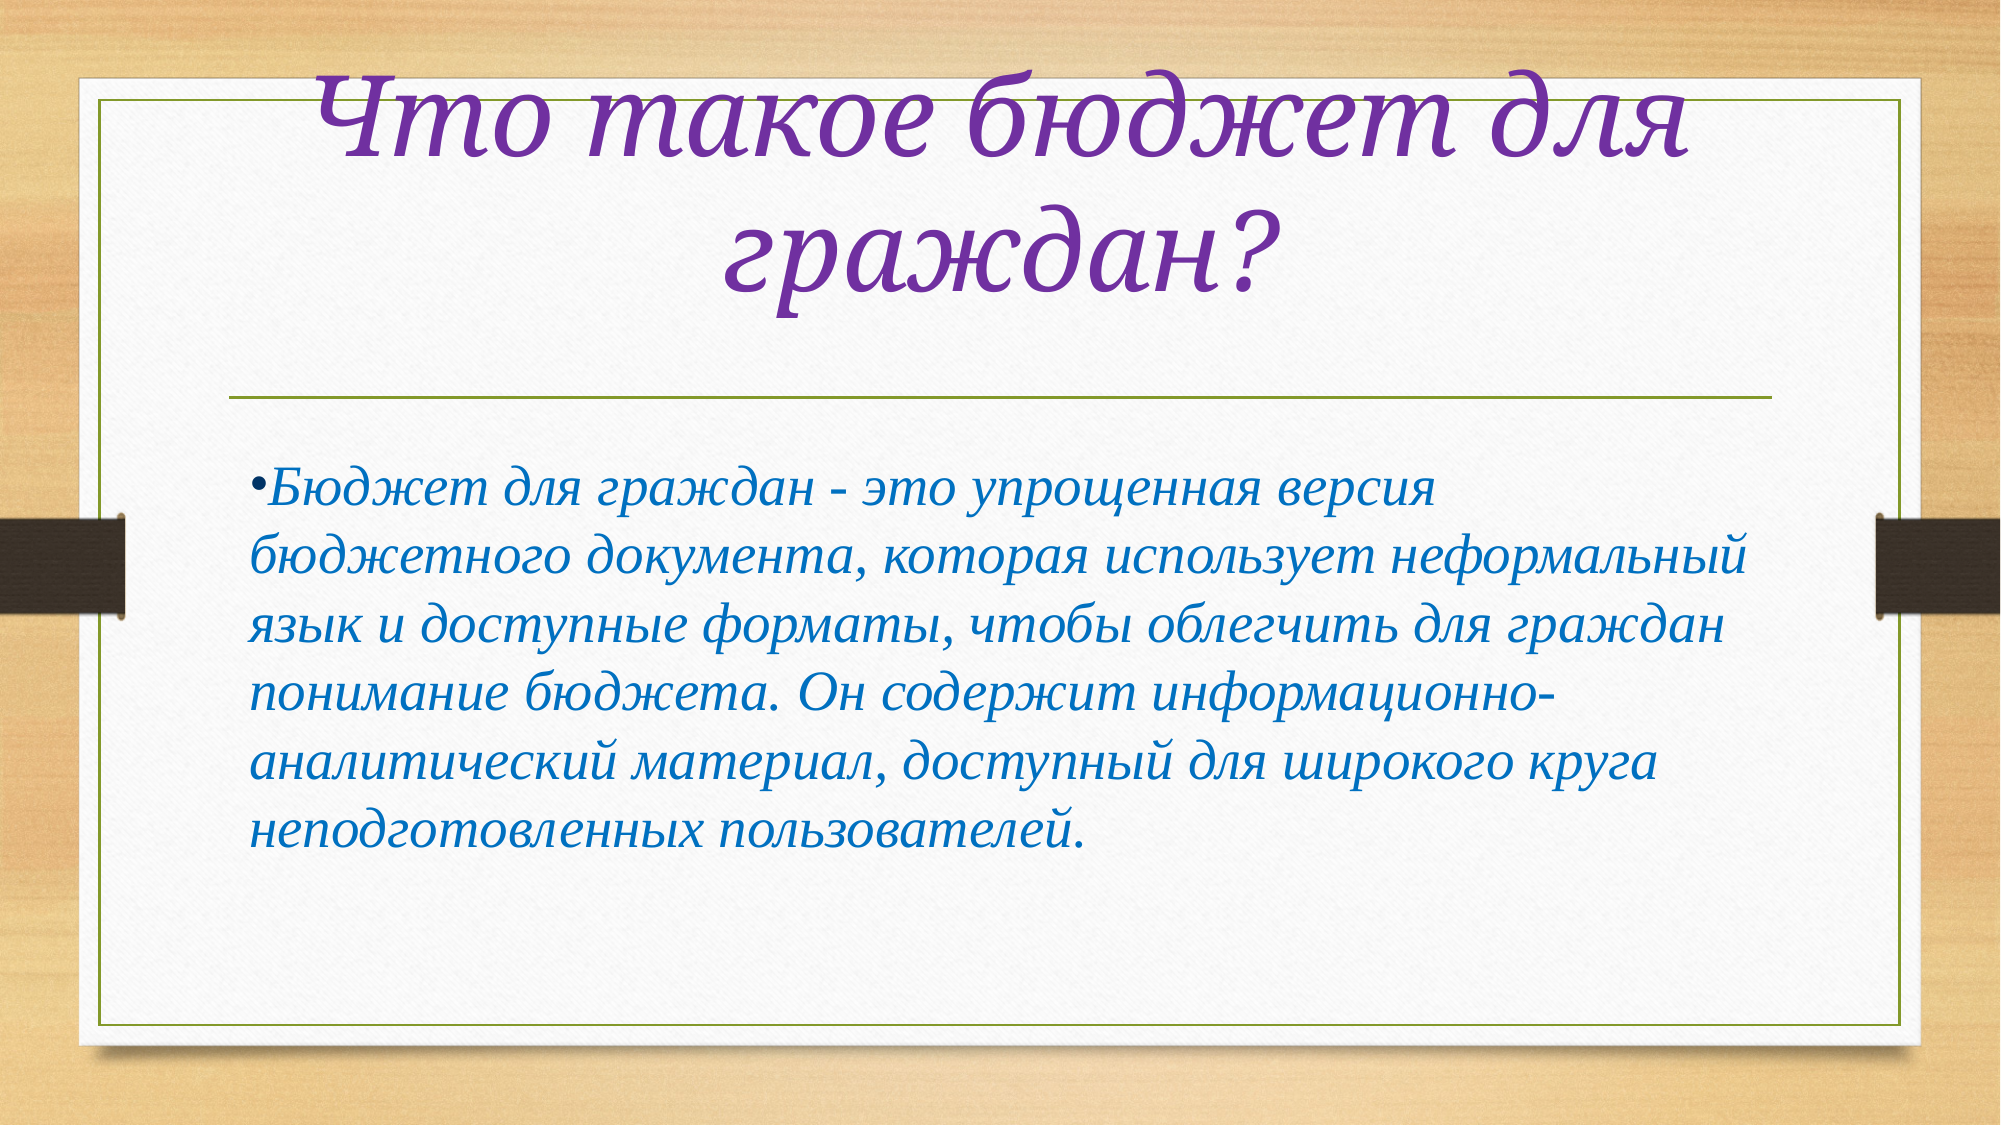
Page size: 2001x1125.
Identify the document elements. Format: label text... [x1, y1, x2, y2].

title Что такое бюджет для граждан? [212, 161, 1788, 333]
picture [0, 0, 2001, 1125]
list Бюджет для граждан - это упрощенная версия бюджетного документа, которая использует неформальный язык и доступные форматы, чтобы облегчить для граждан понимание бюджета. Он содержит информационно-аналитический материал, доступный для широкого круга неподготовленных пользователей. [234, 441, 1766, 929]
